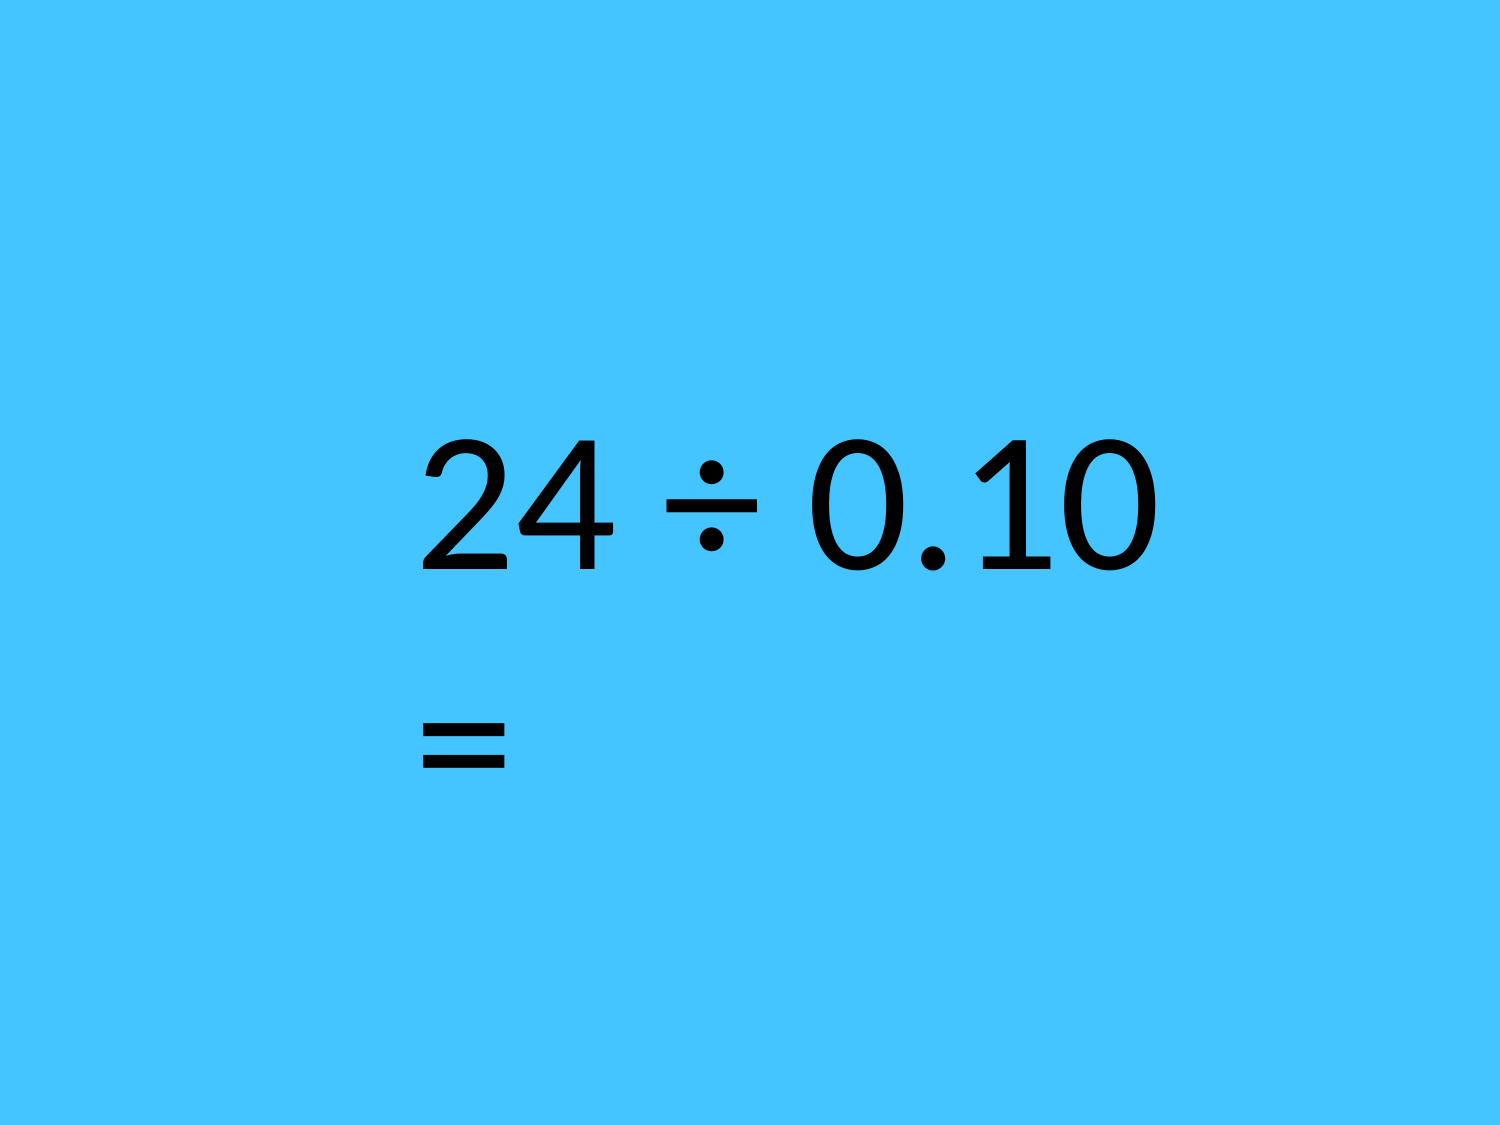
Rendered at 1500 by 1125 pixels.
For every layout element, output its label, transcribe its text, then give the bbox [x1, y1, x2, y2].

text_box 24 ÷ 0.10 = [399, 362, 1300, 858]
